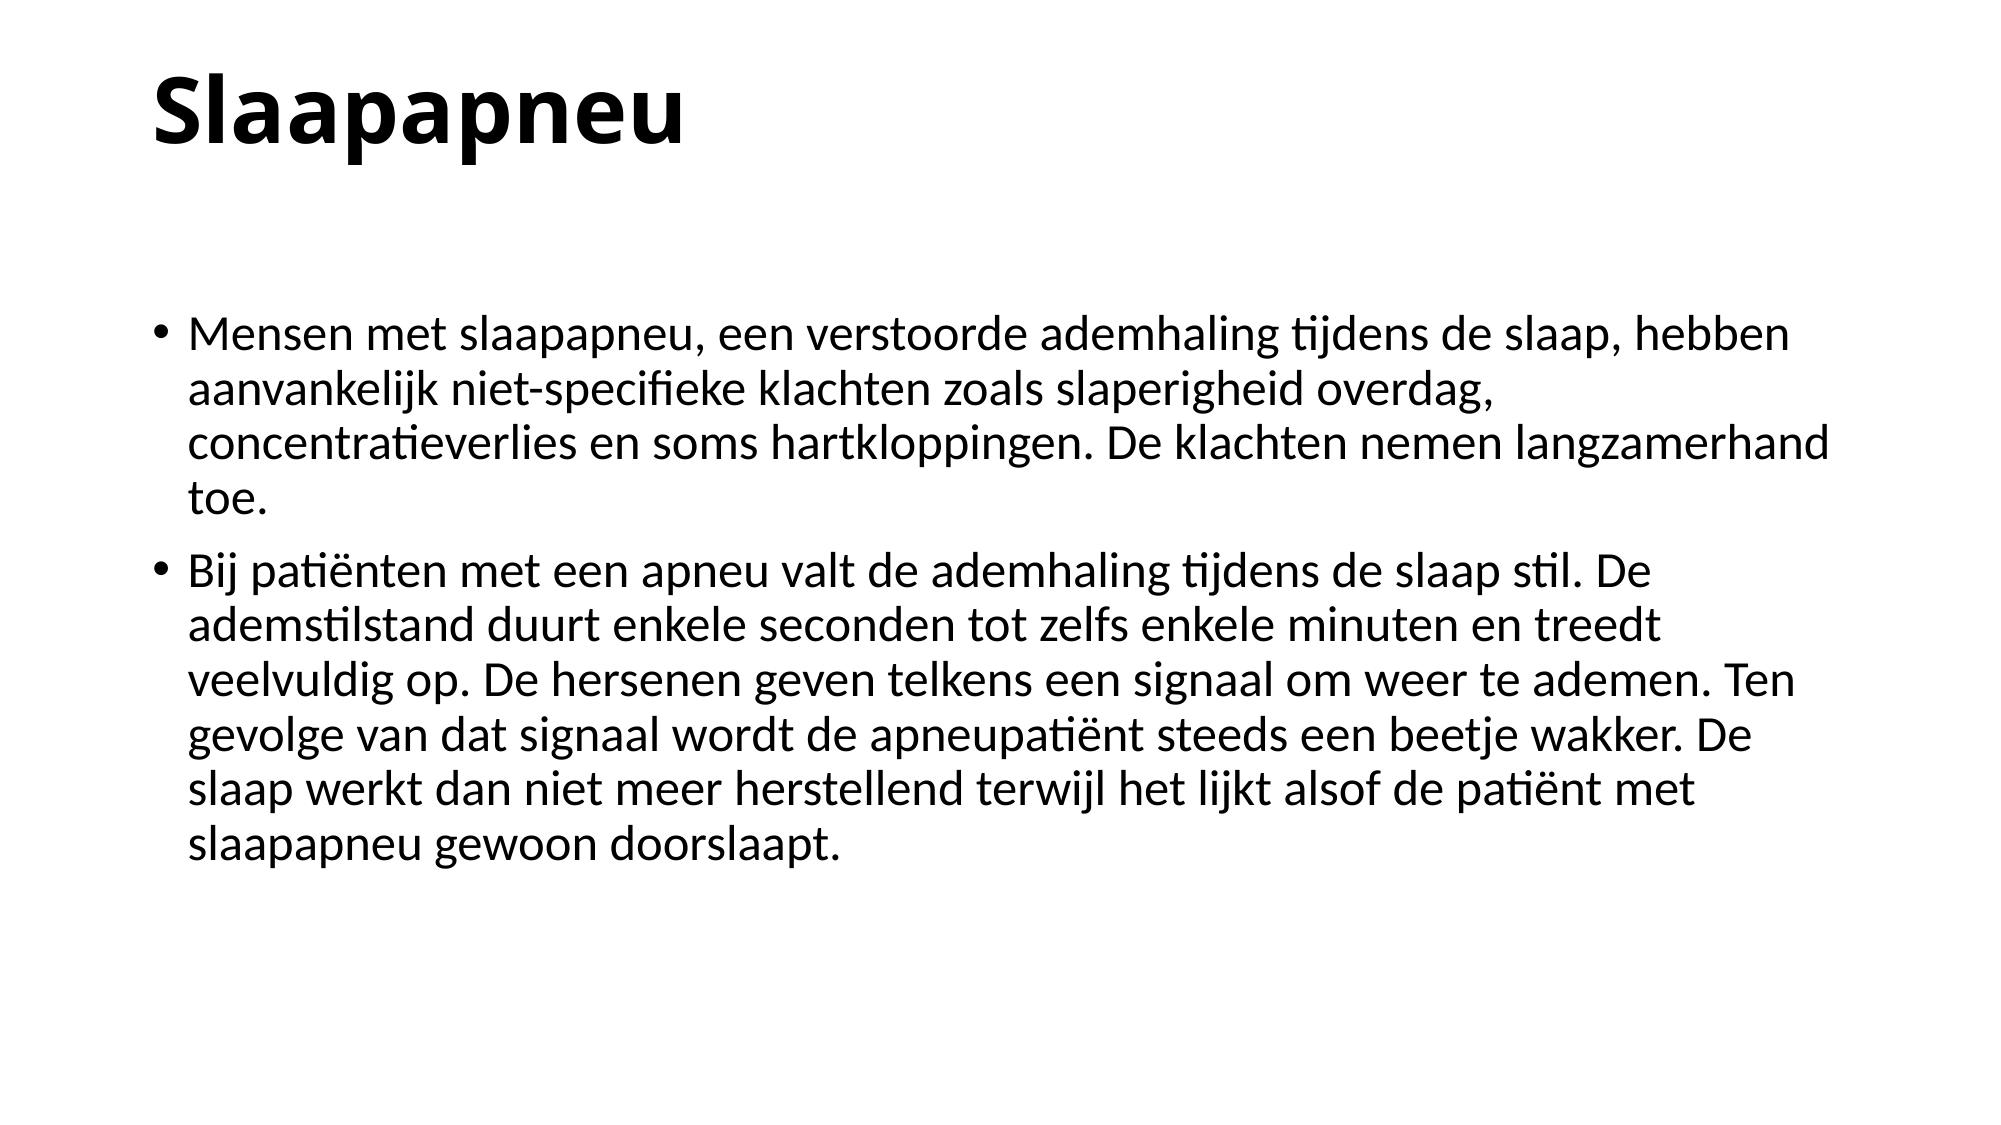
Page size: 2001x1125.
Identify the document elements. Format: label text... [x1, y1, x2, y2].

title Slaapapneu [137, 59, 1863, 278]
list Mensen met slaapapneu, een verstoorde ademhaling tijdens de slaap, hebben aanvankelijk niet-specifieke klachten zoals slaperigheid overdag, concentratieverlies en soms hartkloppingen. De klachten nemen langzamerhand toe. Bij patiënten met een apneu valt de ademhaling tijdens de slaap stil. De ademstilstand duurt enkele seconden tot zelfs enkele minuten en treedt veelvuldig op. De hersenen geven telkens een signaal om weer te ademen. Ten gevolge van dat signaal wordt de apneupatiënt steeds een beetje wakker. De slaap werkt dan niet meer herstellend terwijl het lijkt alsof de patiënt met slaapapneu gewoon doorslaapt. [137, 299, 1863, 1014]
